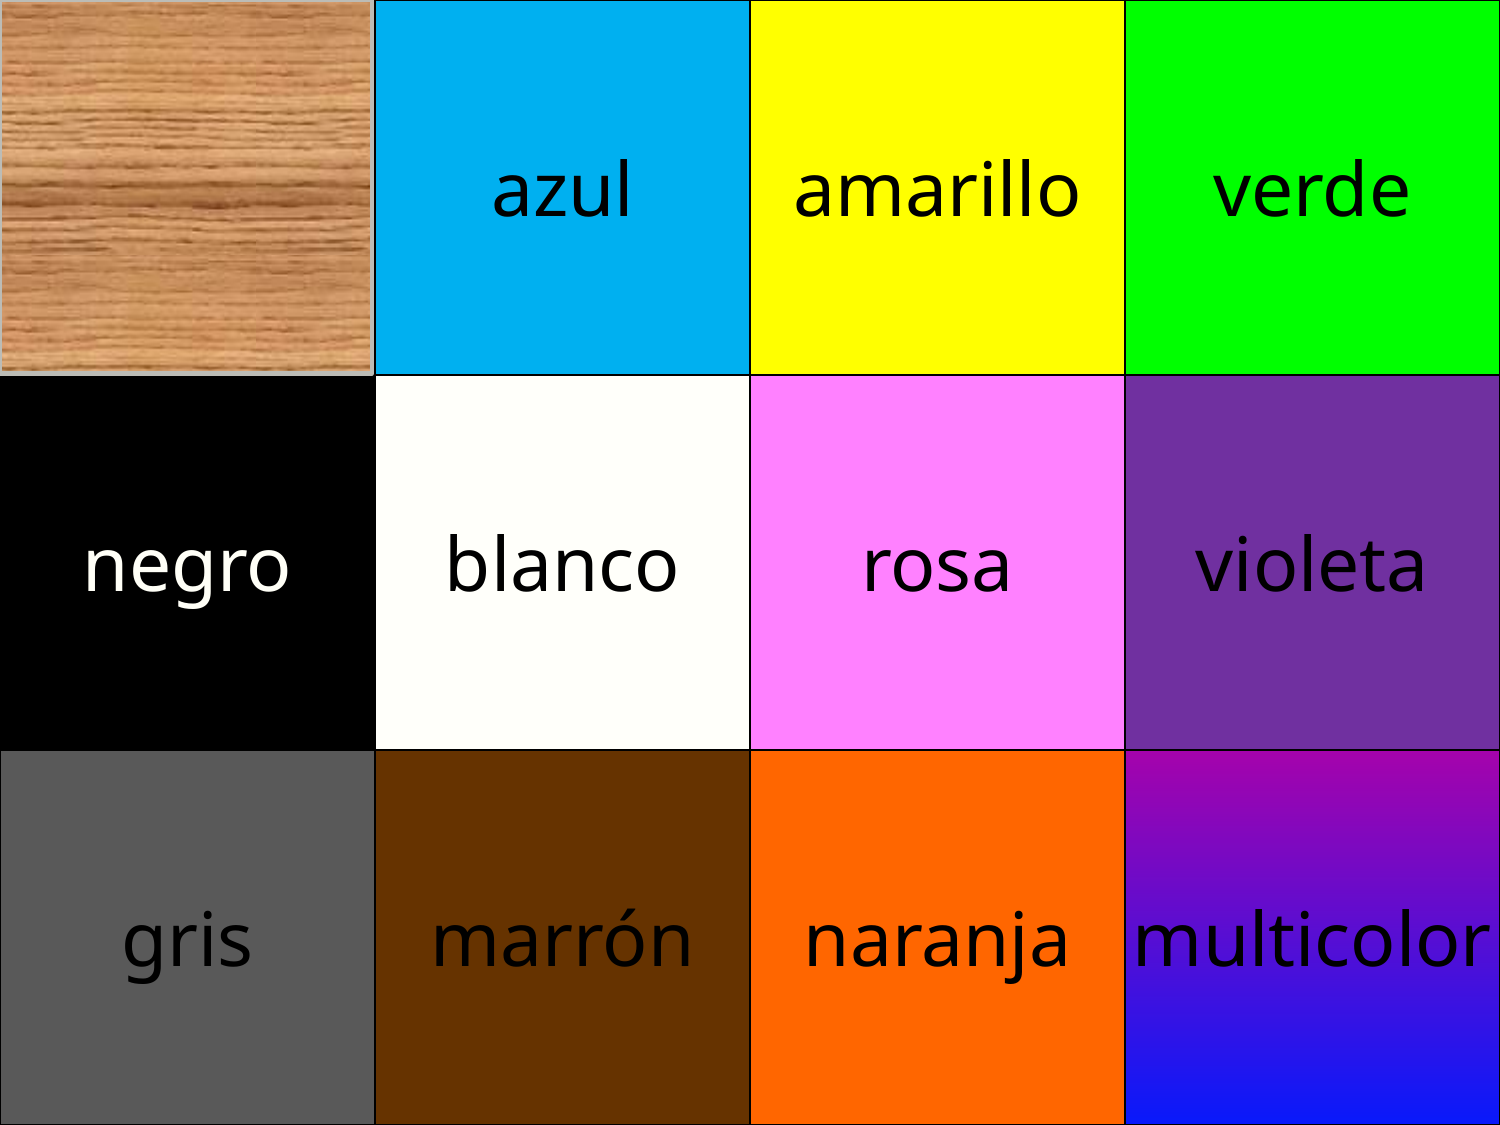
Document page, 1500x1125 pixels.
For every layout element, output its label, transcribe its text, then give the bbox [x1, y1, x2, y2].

table_cell blanco [376, 376, 749, 749]
text_box [0, 0, 374, 376]
table_cell marrón [376, 751, 749, 1124]
table_cell violeta [1126, 376, 1499, 749]
table_cell naranja [751, 751, 1124, 1124]
table_cell negro [1, 376, 374, 749]
table_cell multicolor [1126, 751, 1499, 1124]
table_cell rosa [751, 376, 1124, 749]
table_header verde [1126, 1, 1499, 374]
table_header amarillo [751, 1, 1124, 374]
table_cell gris [1, 751, 374, 1124]
table_header azul [376, 1, 749, 374]
